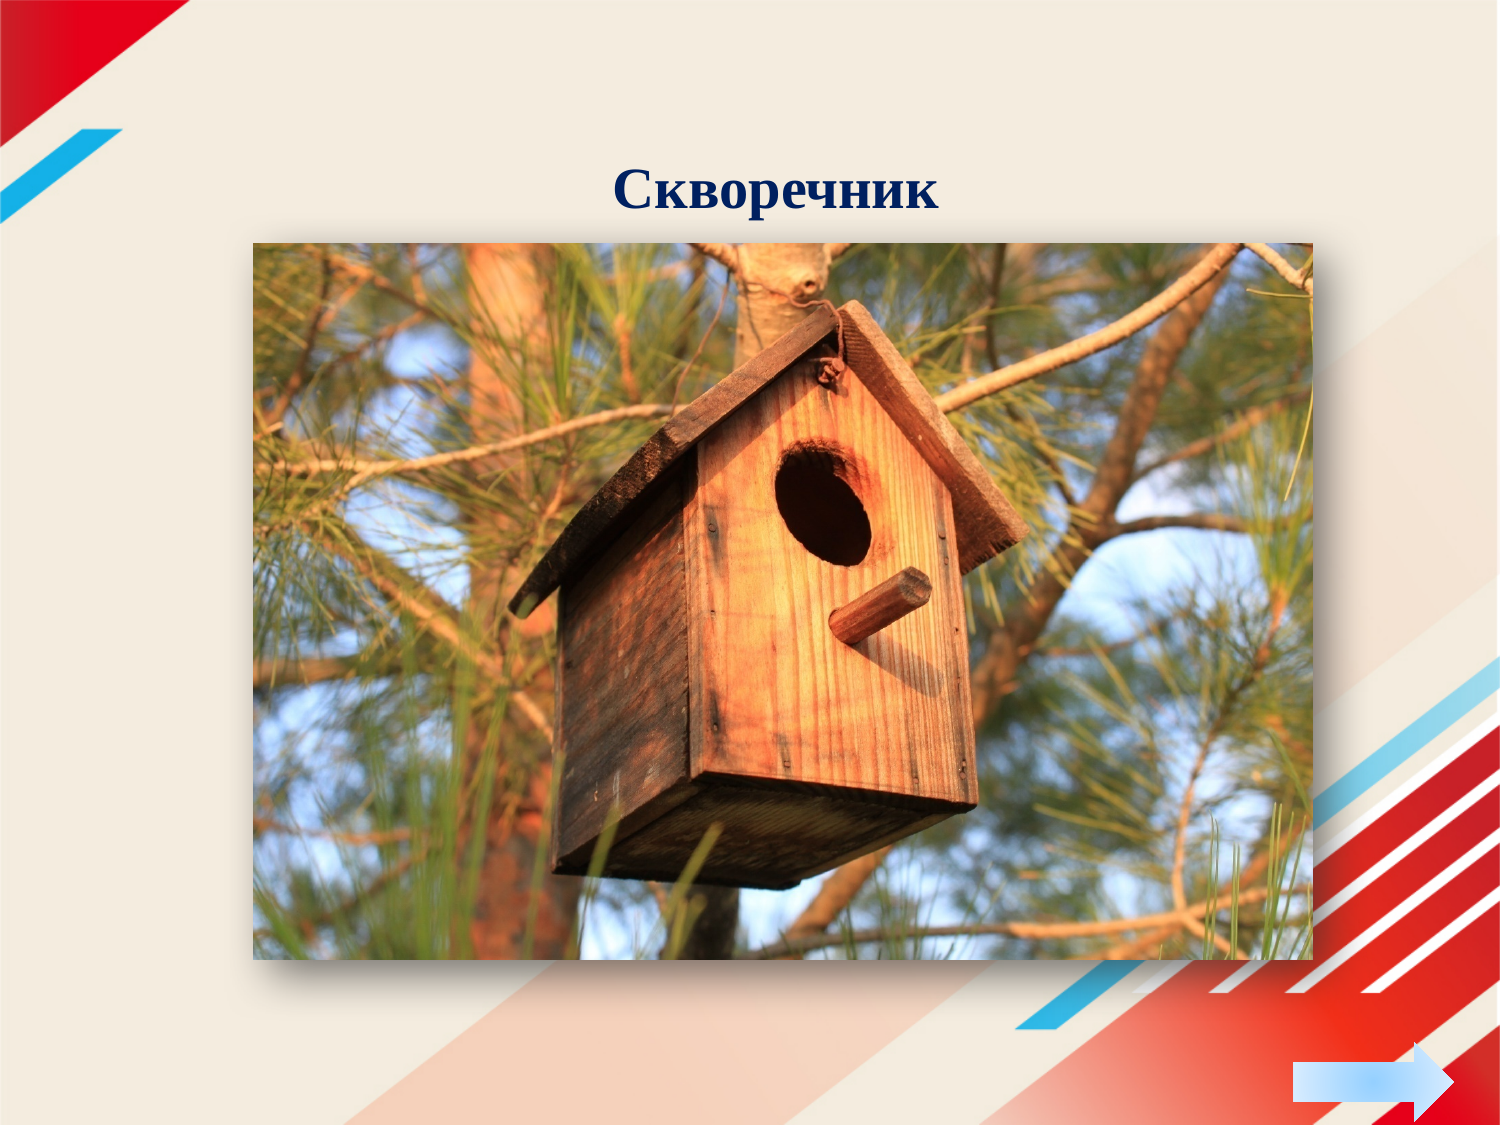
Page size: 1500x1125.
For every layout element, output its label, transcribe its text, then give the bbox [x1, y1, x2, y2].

picture [0, 0, 1500, 1125]
title Скворечник [108, 91, 1459, 279]
